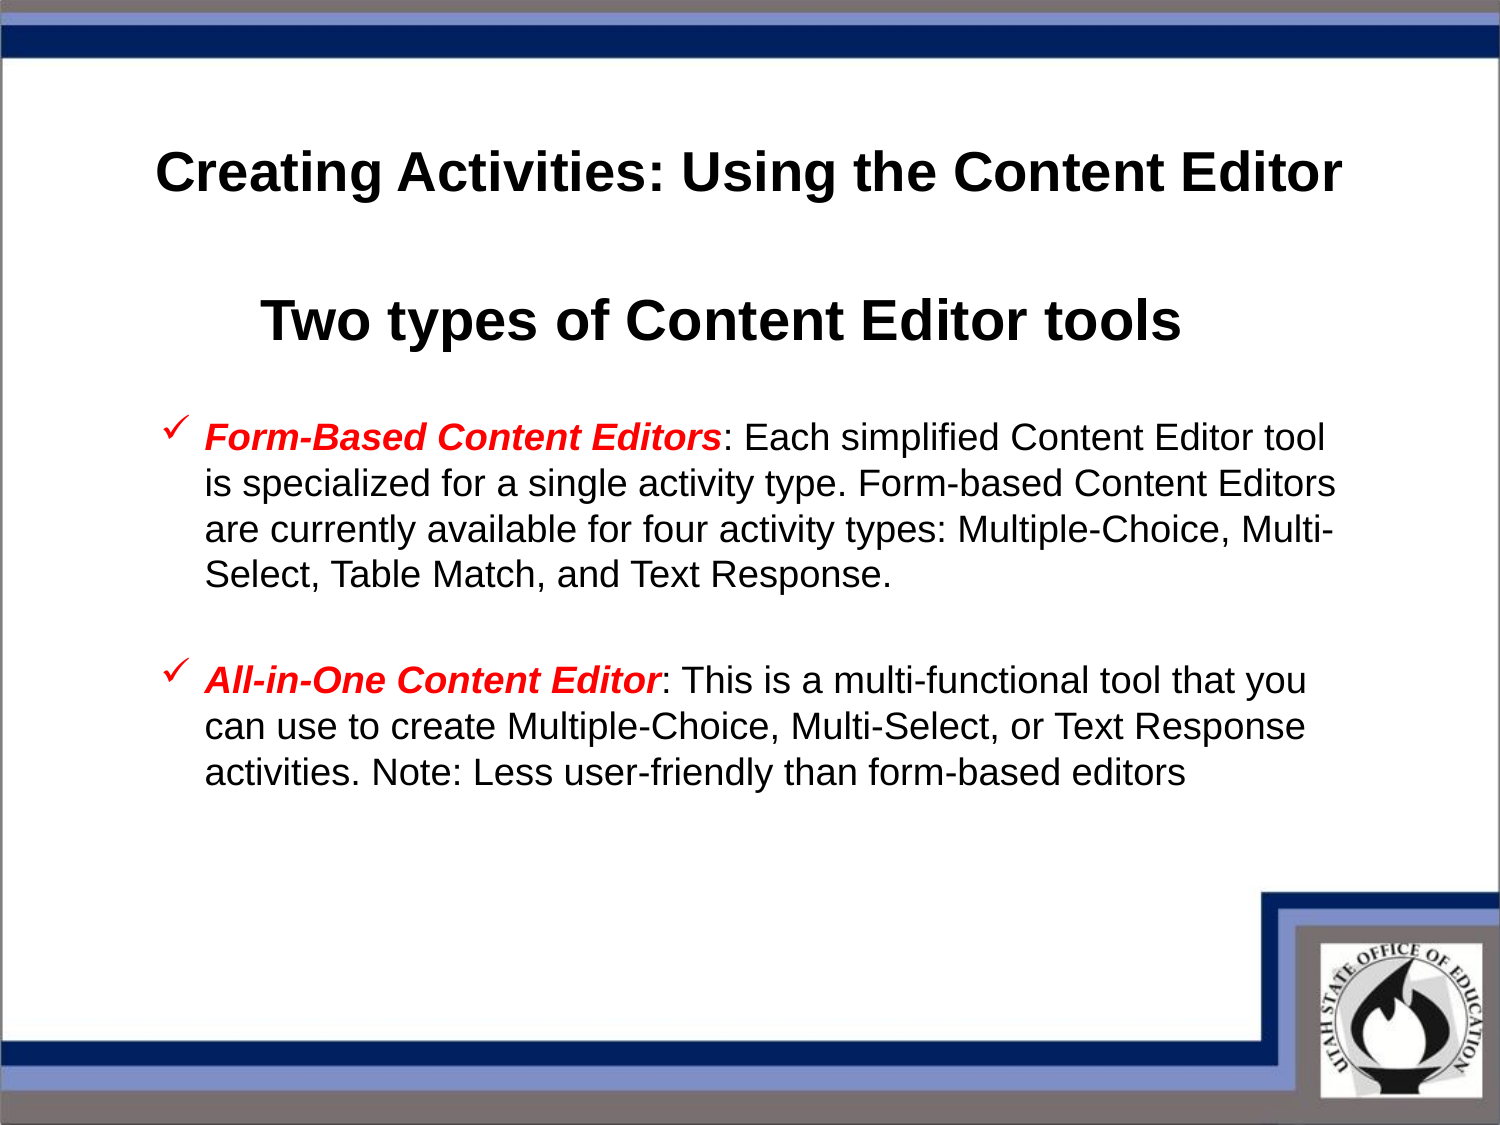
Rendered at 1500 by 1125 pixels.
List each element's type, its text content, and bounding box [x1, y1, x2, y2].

picture [0, 0, 1500, 1125]
list Two types of Content Editor tools Form-Based Content Editors: Each simplified Content Editor tool is specialized for a single activity type. Form-based Content Editors are currently available for four activity types: Multiple-Choice, Multi-Select, Table Match, and Text Response. All-in-One Content Editor: This is a multi-functional tool that you can use to create Multiple-Choice, Multi-Select, or Text Response activities. Note: Less user-friendly than form-based editors [75, 275, 1369, 811]
title Creating Activities: Using the Content Editor [110, 125, 1405, 213]
